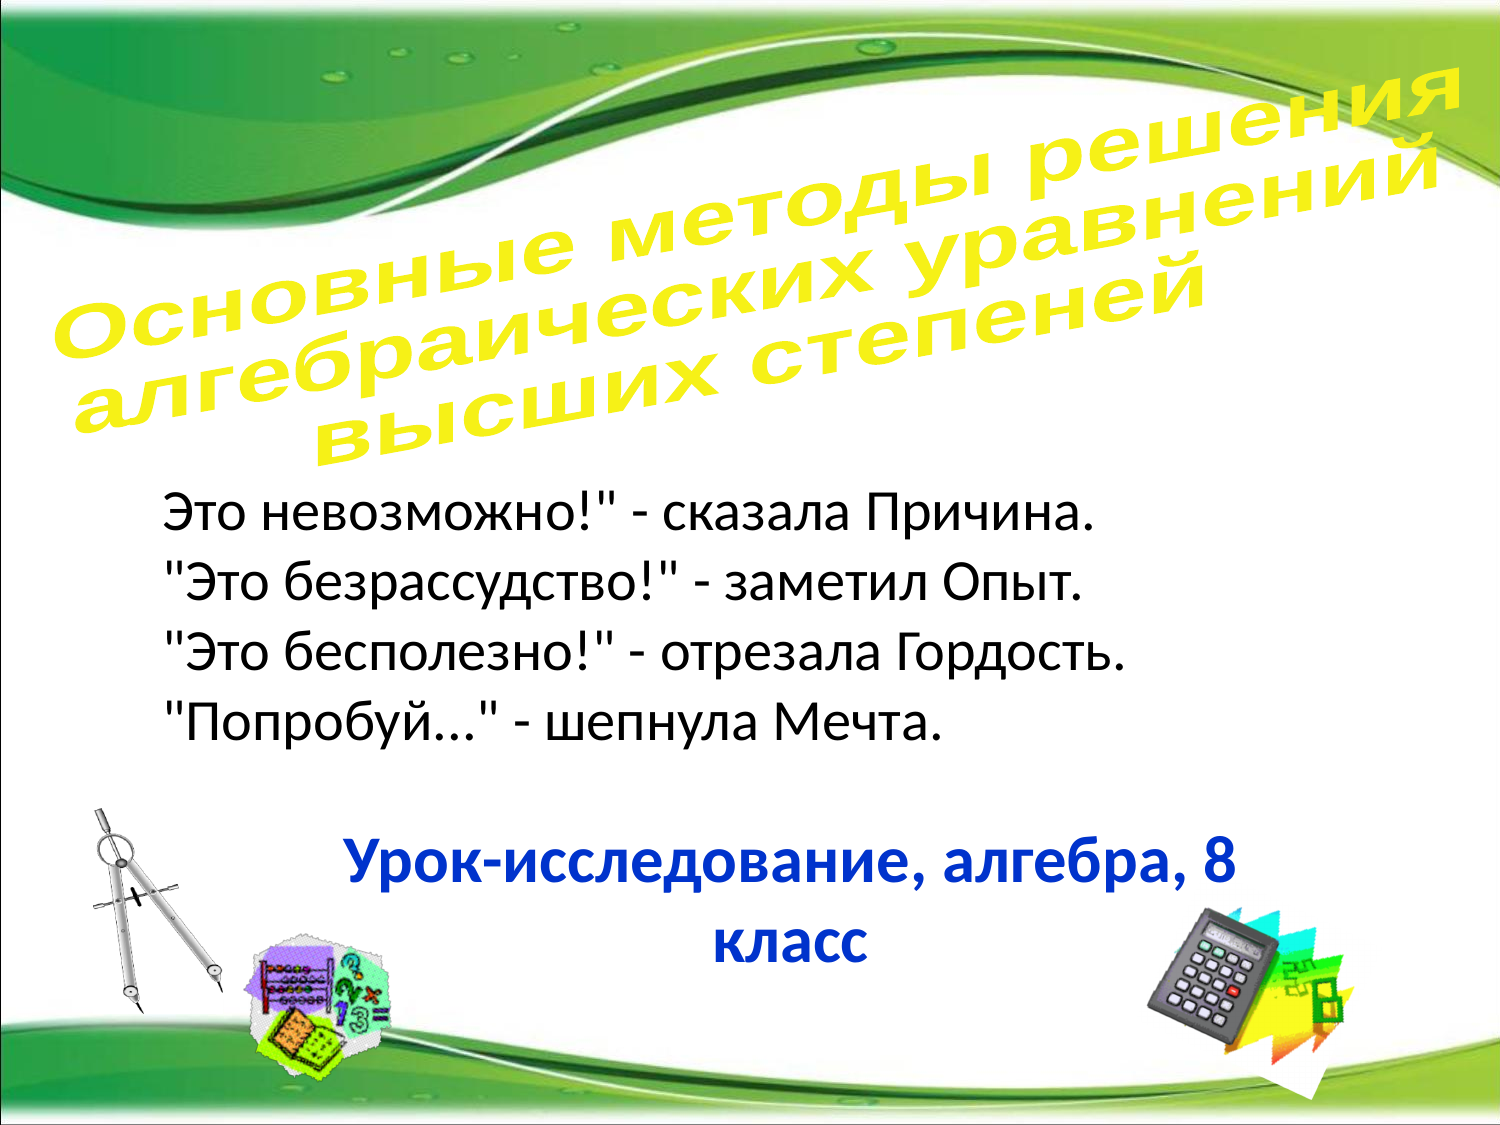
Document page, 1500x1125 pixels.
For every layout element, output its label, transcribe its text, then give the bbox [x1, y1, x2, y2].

subtitle Урок-исследование, алгебра, 8 класс [265, 808, 1316, 980]
picture [0, 0, 1500, 1125]
title Это невозможно!" - сказала Причина. "Это безрассудство!" - заметил Опыт. "Это бесполезно!" - отрезала Гордость. "Попробуй..." - шепнула Мечта. [147, 491, 1423, 733]
